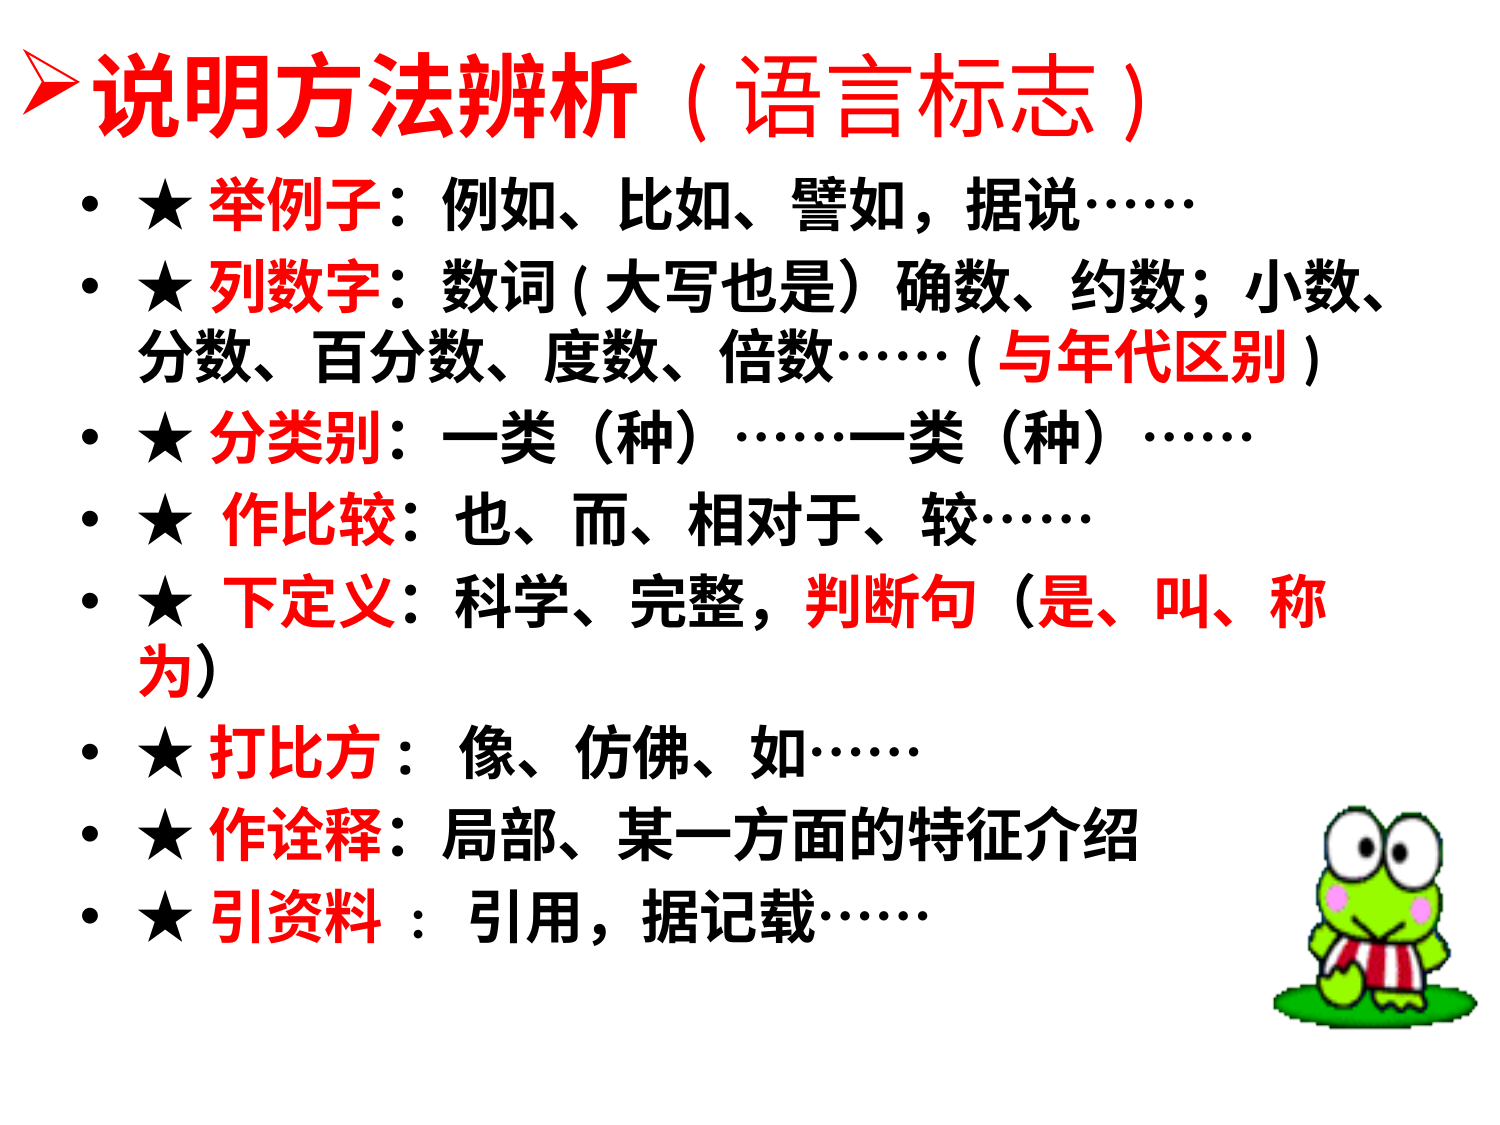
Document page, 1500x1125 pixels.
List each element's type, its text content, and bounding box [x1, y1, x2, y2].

picture [1249, 774, 1500, 1063]
title 说明方法辨析 (语言标志) [0, 0, 1187, 188]
list ★举例子：例如、比如、譬如，据说…… ★列数字：数词(大写也是）确数、约数；小数、分数、百分数、度数、倍数……(与年代区别) ★分类别：一类（种）……一类（种）…… ★ 作比较：也、而、相对于、较…… ★ 下定义：科学、完整，判断句（是、叫、称为） ★打比方: 像、仿佛、如…… ★作诠释：局部、某一方面的特征介绍 ★引资料 : 引用，据记载…… [64, 160, 1459, 1066]
